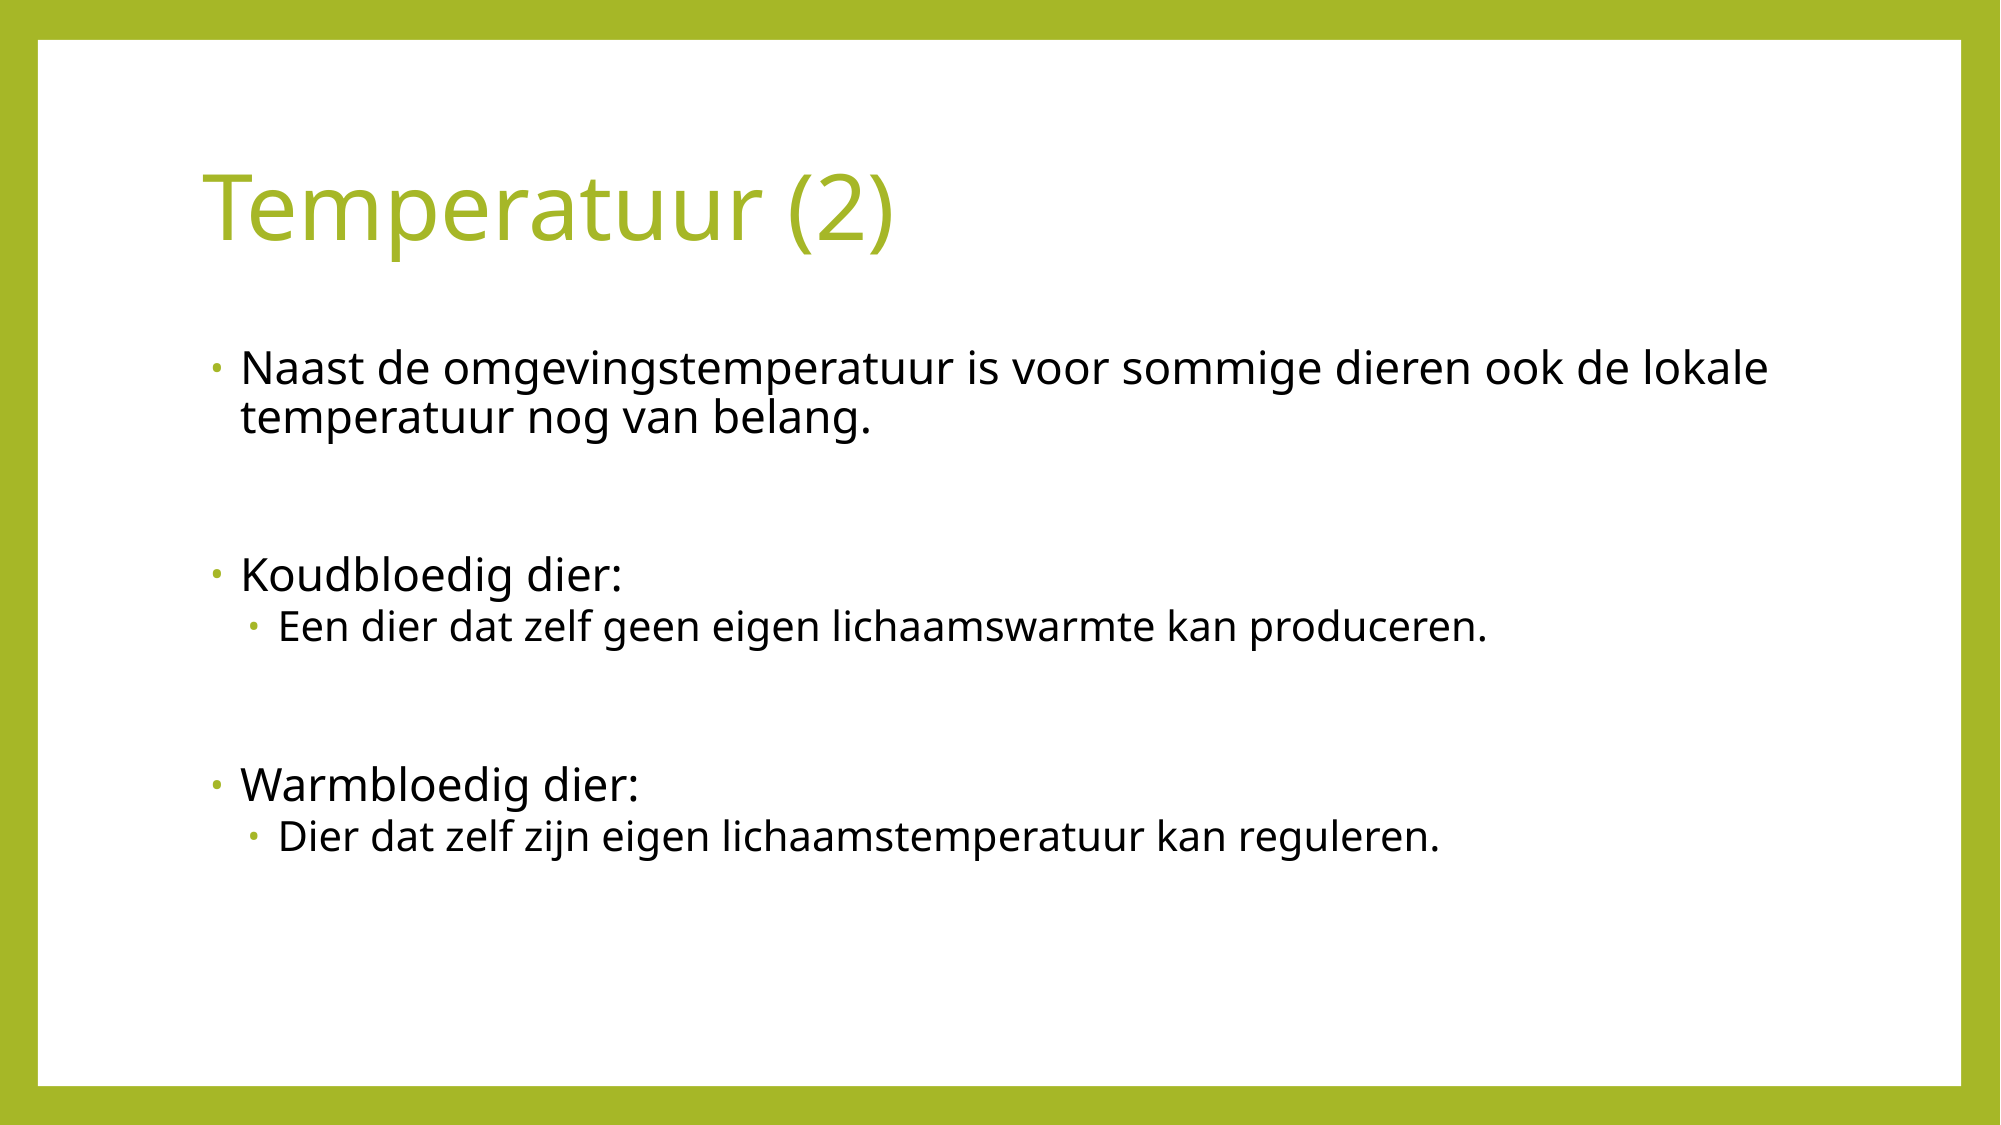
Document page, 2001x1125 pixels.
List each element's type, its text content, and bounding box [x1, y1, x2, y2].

list Naast de omgevingstemperatuur is voor sommige dieren ook de lokale temperatuur nog van belang. Koudbloedig dier: Een dier dat zelf geen eigen lichaamswarmte kan produceren. Warmbloedig dier: Dier dat zelf zijn eigen lichaamstemperatuur kan reguleren. [187, 337, 1808, 1000]
title Temperatuur (2) [187, 99, 1808, 323]
